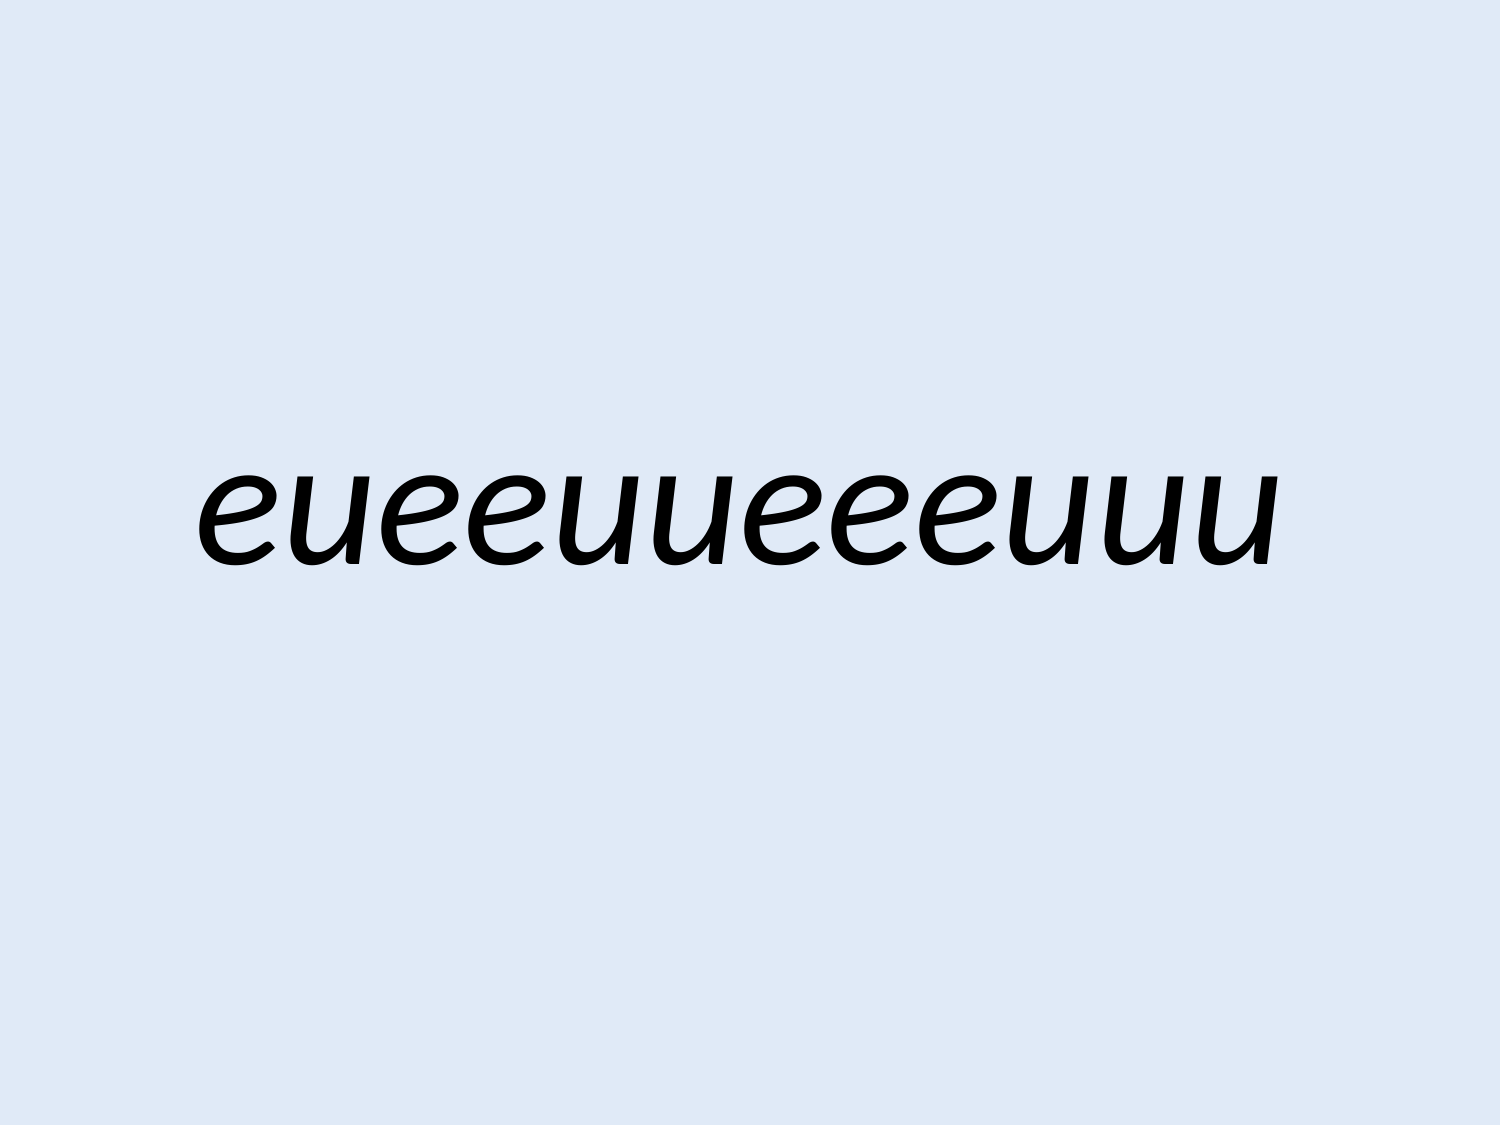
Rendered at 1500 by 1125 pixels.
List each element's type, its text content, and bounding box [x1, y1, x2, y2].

title еиееииеееиии [64, 397, 1415, 585]
